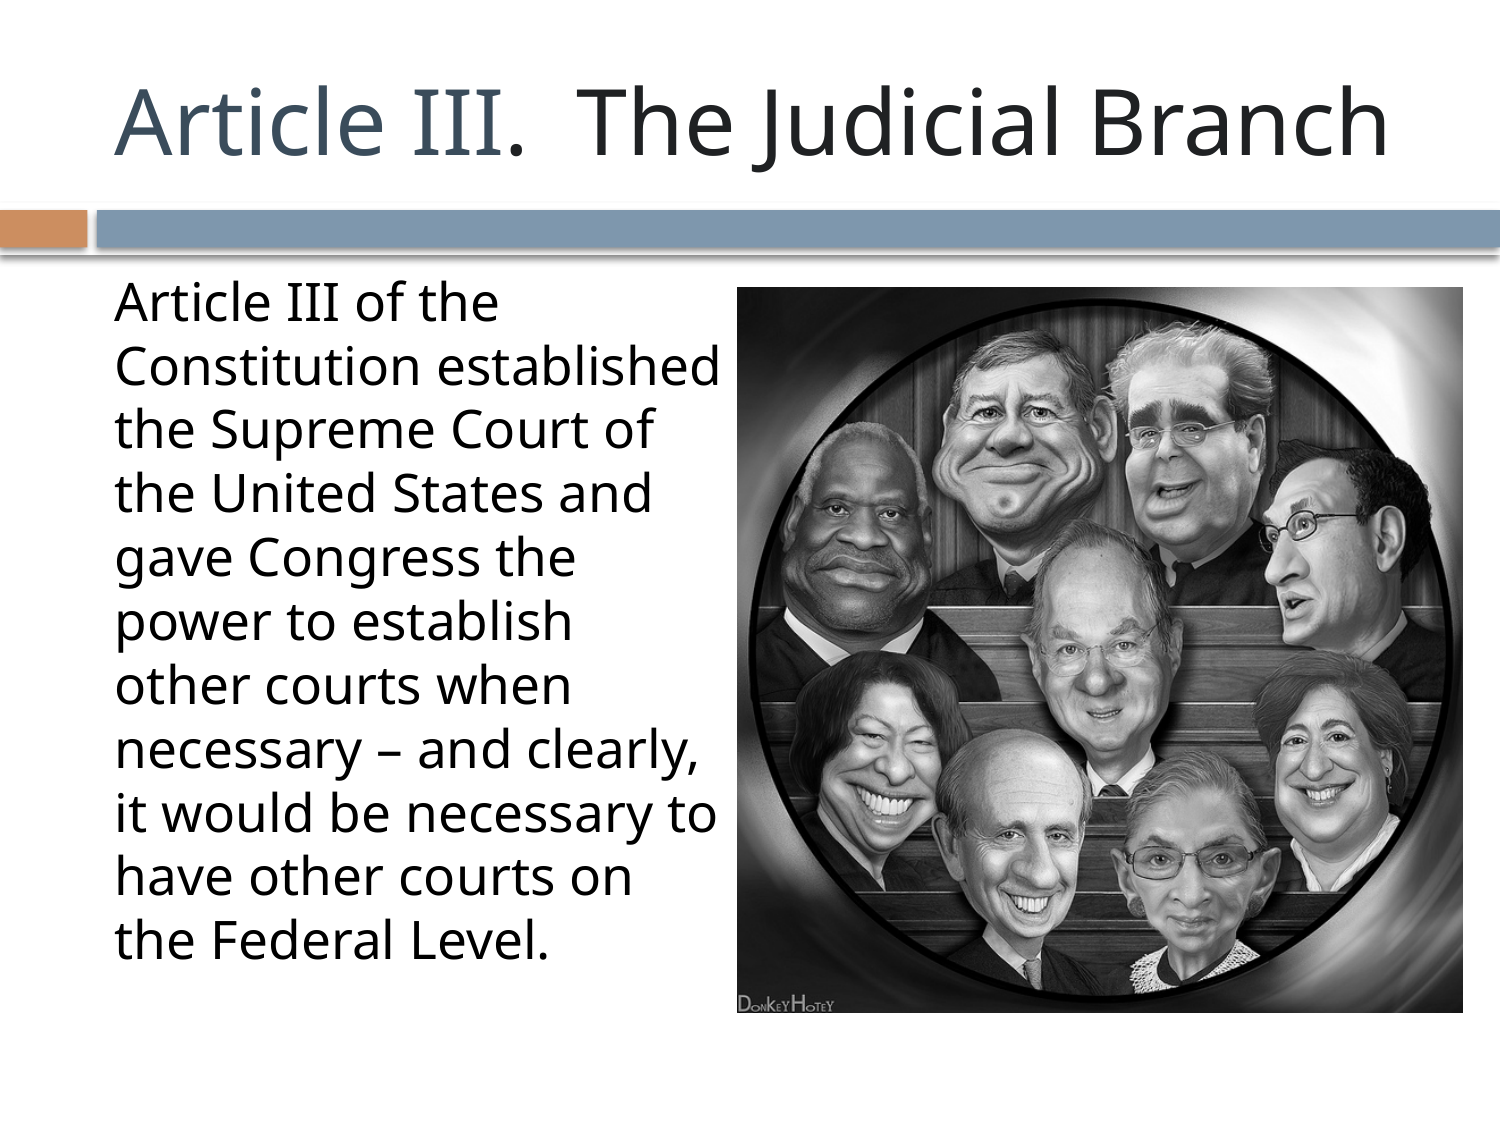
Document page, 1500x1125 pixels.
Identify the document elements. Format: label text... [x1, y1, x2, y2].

list Article III of the Constitution established the Supreme Court of the United States and gave Congress the power to establish other courts when necessary – and clearly, it would be necessary to have other courts on the Federal Level. [99, 260, 738, 1011]
title Article III. The Judicial Branch [99, 37, 1438, 200]
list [737, 287, 1463, 1013]
